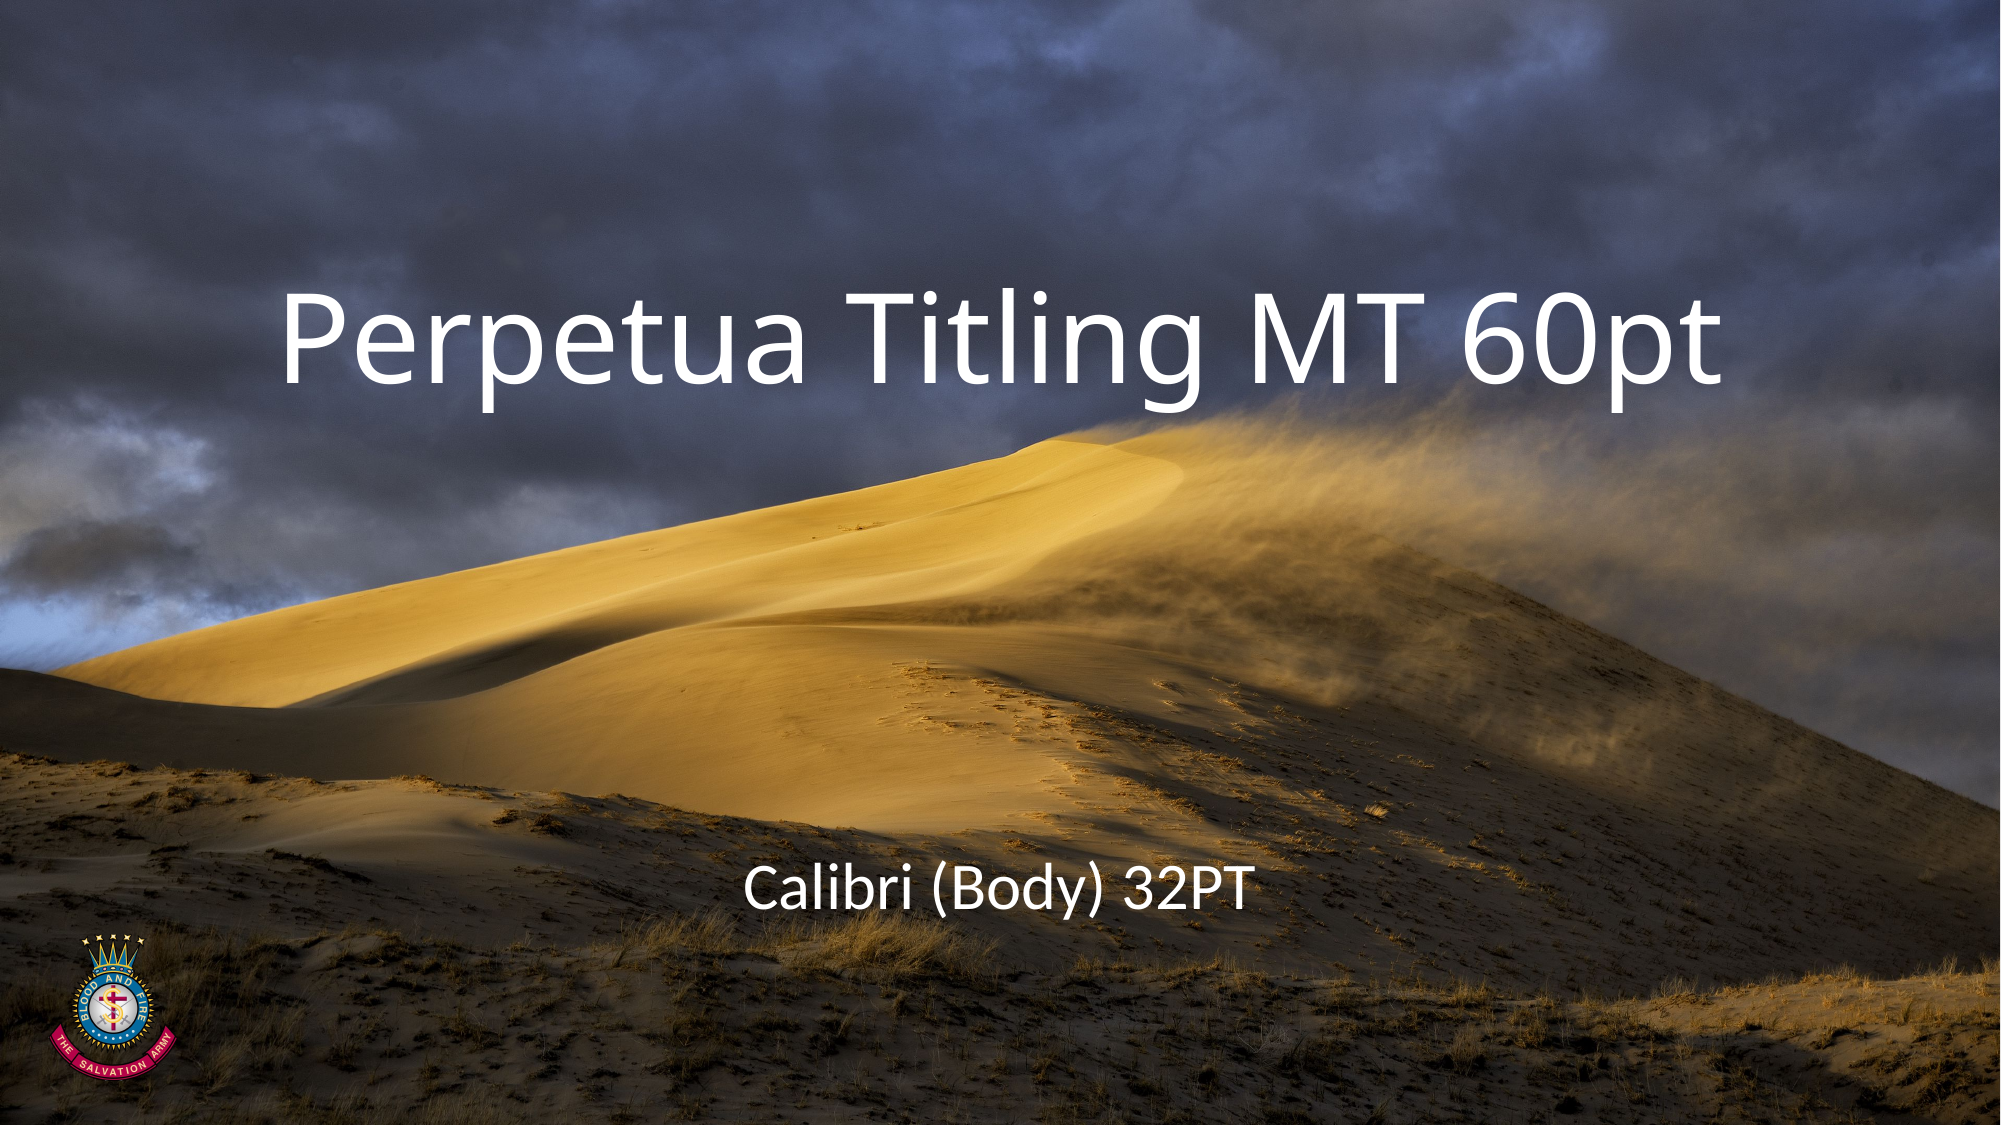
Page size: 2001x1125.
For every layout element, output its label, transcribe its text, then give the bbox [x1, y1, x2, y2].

picture [0, 0, 2001, 1125]
subtitle Calibri (Body) 32PT [249, 844, 1750, 1022]
title Perpetua Titling MT 60pt [249, 103, 1750, 418]
